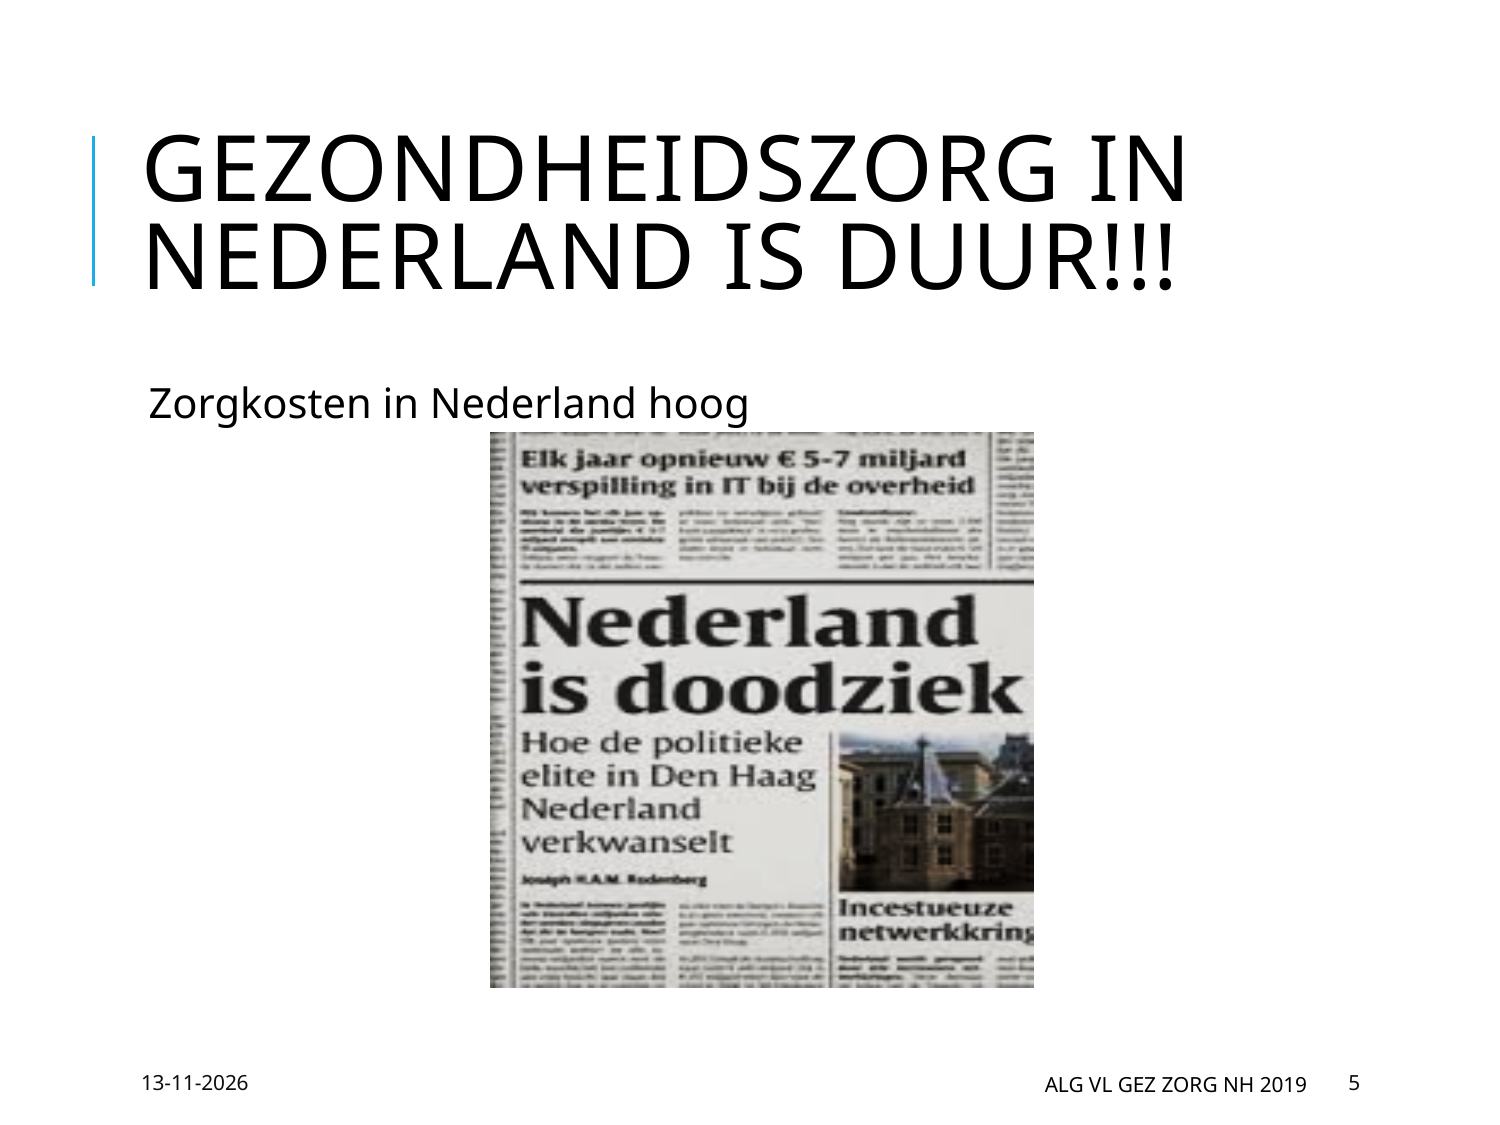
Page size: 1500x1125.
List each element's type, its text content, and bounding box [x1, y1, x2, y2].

picture [489, 432, 1034, 988]
list Zorgkosten in Nederland hoog [126, 375, 1322, 1035]
slide_number 5 [1333, 1061, 1454, 1107]
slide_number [126, 1061, 392, 1107]
title Gezondheidszorg in Nederland is duur!!! [126, 96, 1322, 342]
footer Alg VL gez zorg NH 2019 [595, 1061, 1322, 1107]
